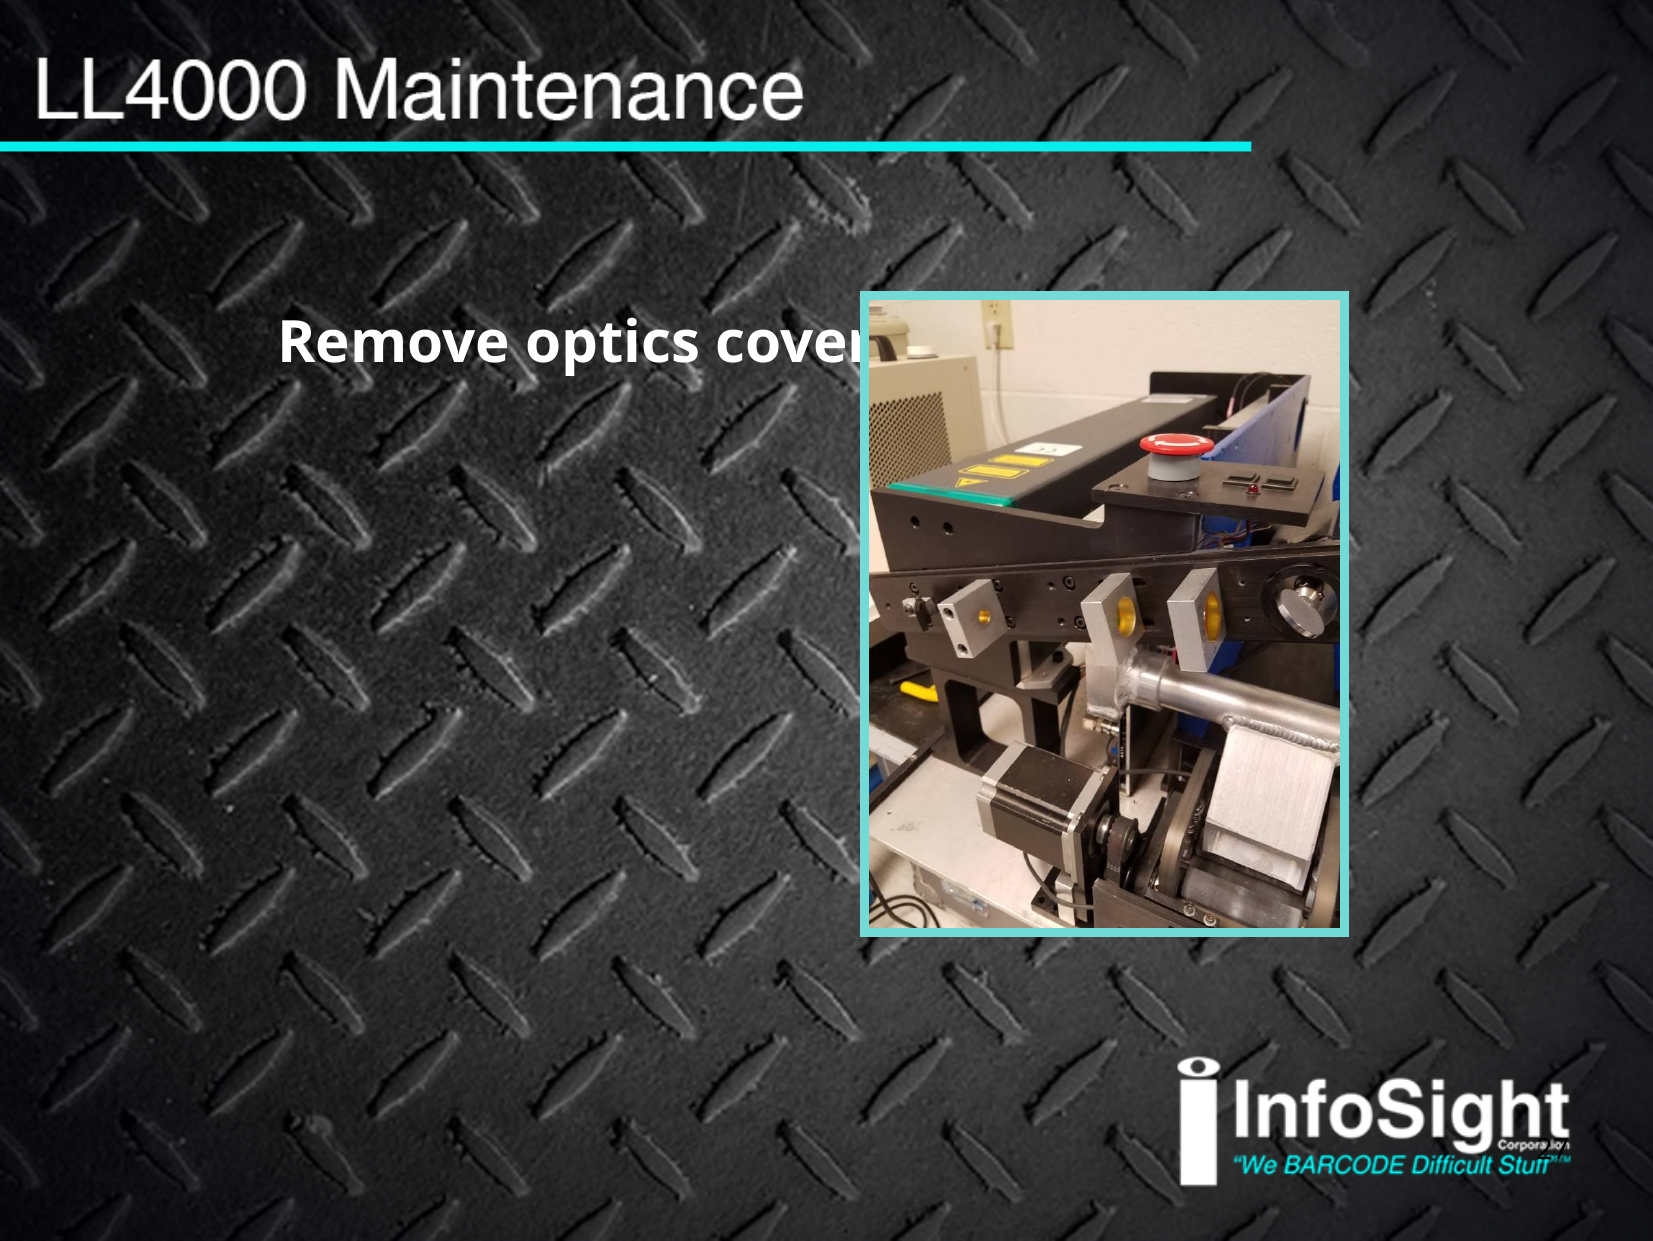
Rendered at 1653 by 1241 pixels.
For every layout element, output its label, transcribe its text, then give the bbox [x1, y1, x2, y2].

picture [0, 0, 1653, 1241]
text_box Remove optics cover [262, 300, 860, 372]
slide_number 27 [1185, 1130, 1570, 1215]
